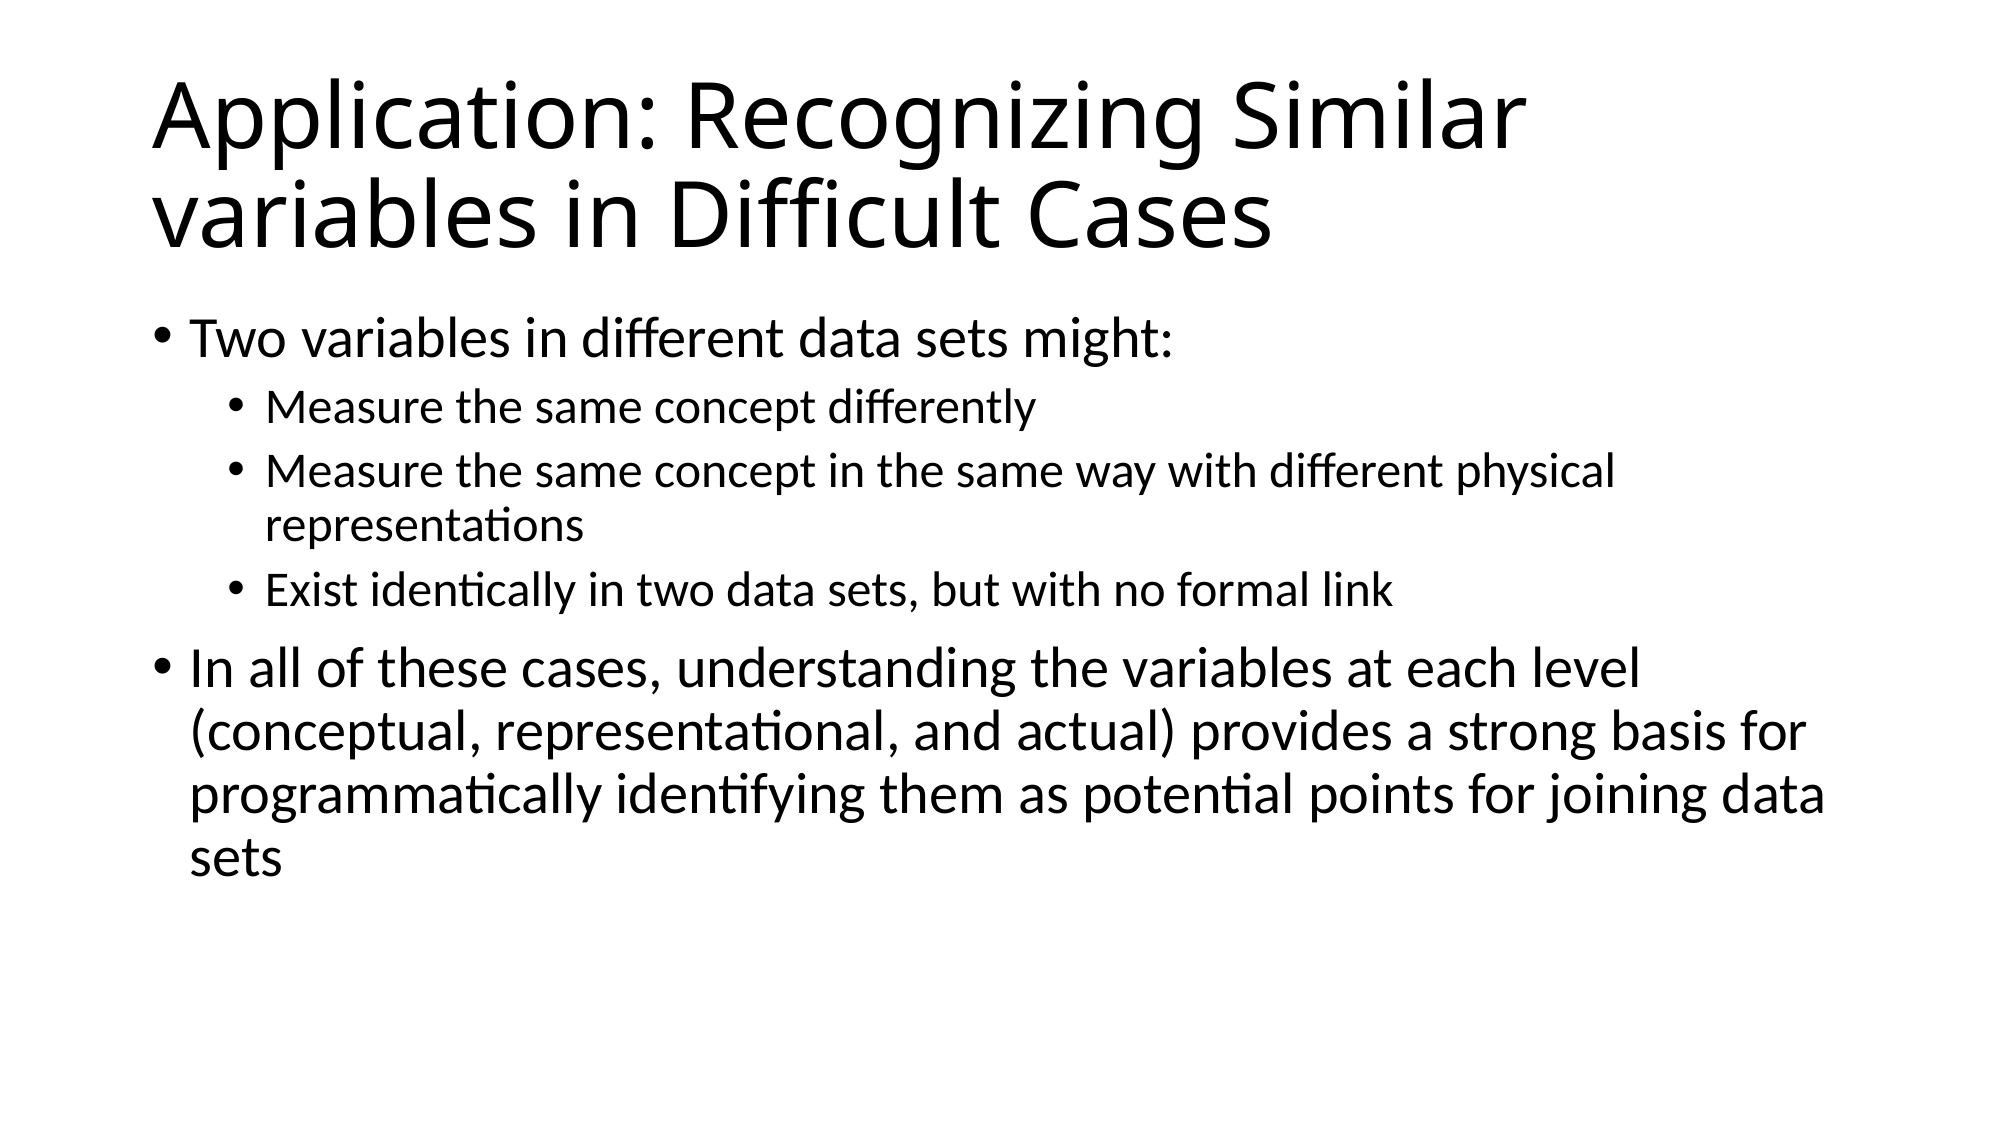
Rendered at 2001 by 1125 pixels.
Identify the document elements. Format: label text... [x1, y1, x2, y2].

list Two variables in different data sets might: Measure the same concept differently Measure the same concept in the same way with different physical representations Exist identically in two data sets, but with no formal link In all of these cases, understanding the variables at each level (conceptual, representational, and actual) provides a strong basis for programmatically identifying them as potential points for joining data sets [137, 299, 1863, 1014]
title Application: Recognizing Similar variables in Difficult Cases [137, 59, 1863, 278]
